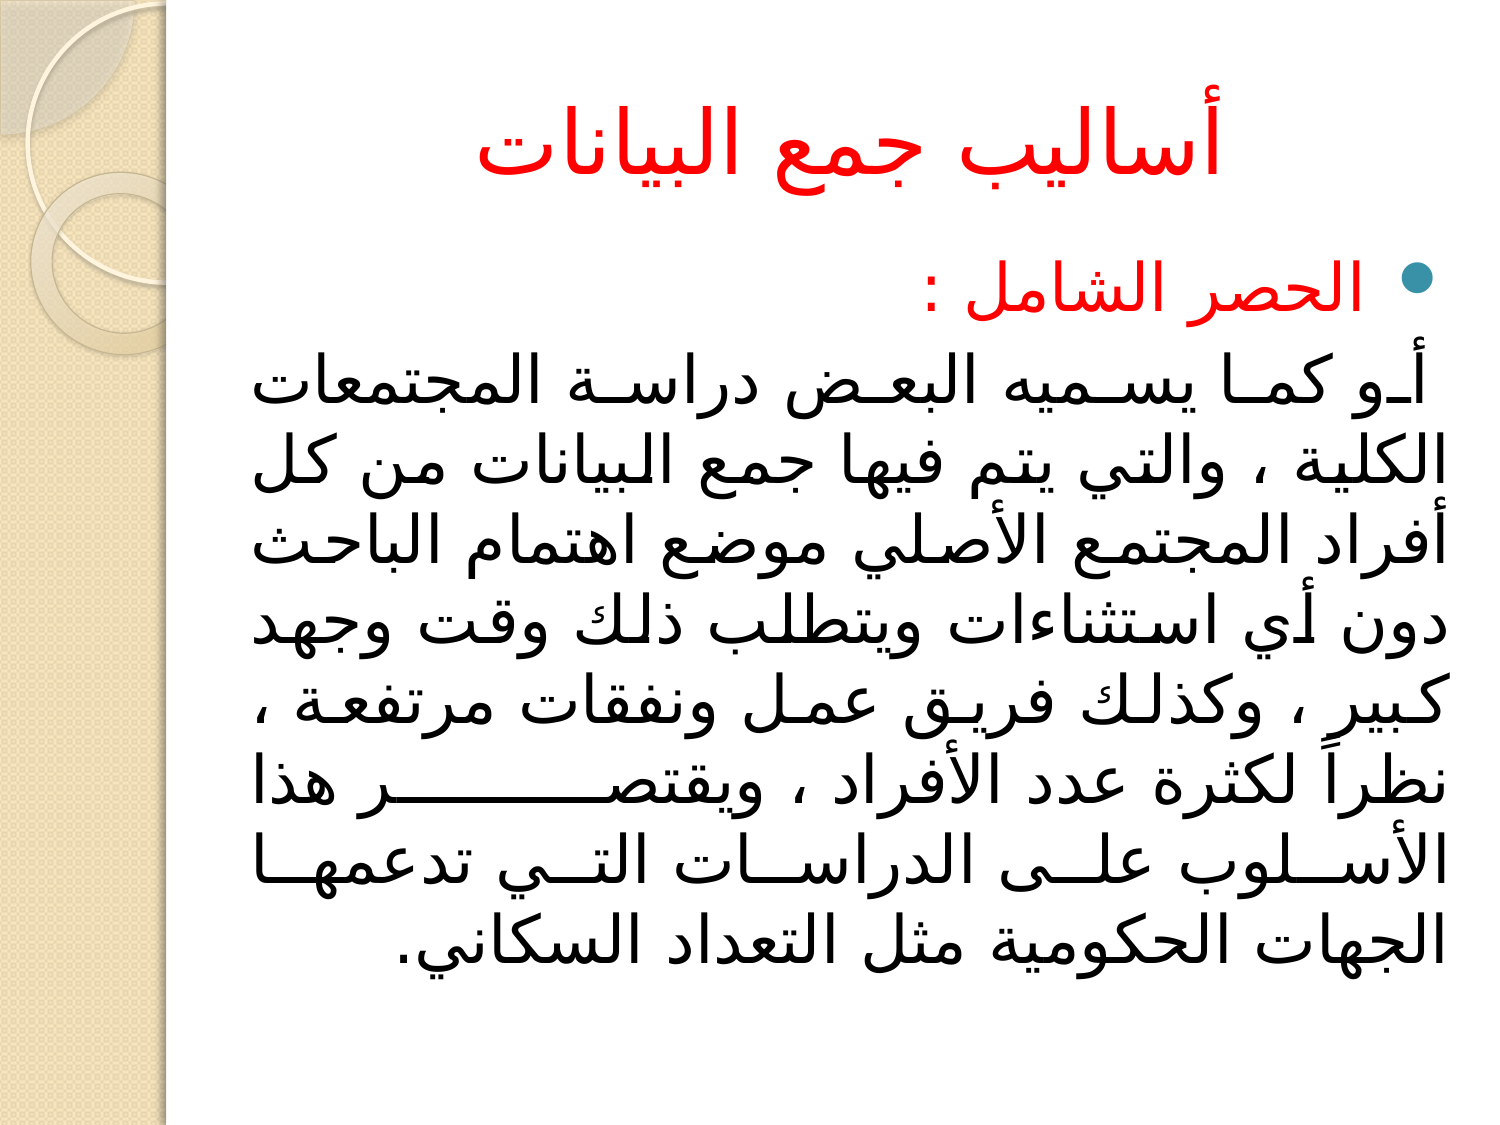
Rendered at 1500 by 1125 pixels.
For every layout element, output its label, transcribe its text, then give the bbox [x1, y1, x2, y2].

list الحصر الشامل : أو كما يسميه البعض دراسة المجتمعات الكلية ، والتي يتم فيها جمع البيانات من كل أفراد المجتمع الأصلي موضع اهتمام الباحث دون أي استثناءات ويتطلب ذلك وقت وجهد كبير ، وكذلك فريق عمل ونفقات مرتفعة ، نظراً لكثرة عدد الأفراد ، ويقتصر هذا الأسلوب على الدراسات التي تدعمها الجهات الحكومية مثل التعداد السكاني. [235, 237, 1466, 1025]
title أساليب جمع البيانات [235, 45, 1466, 233]
